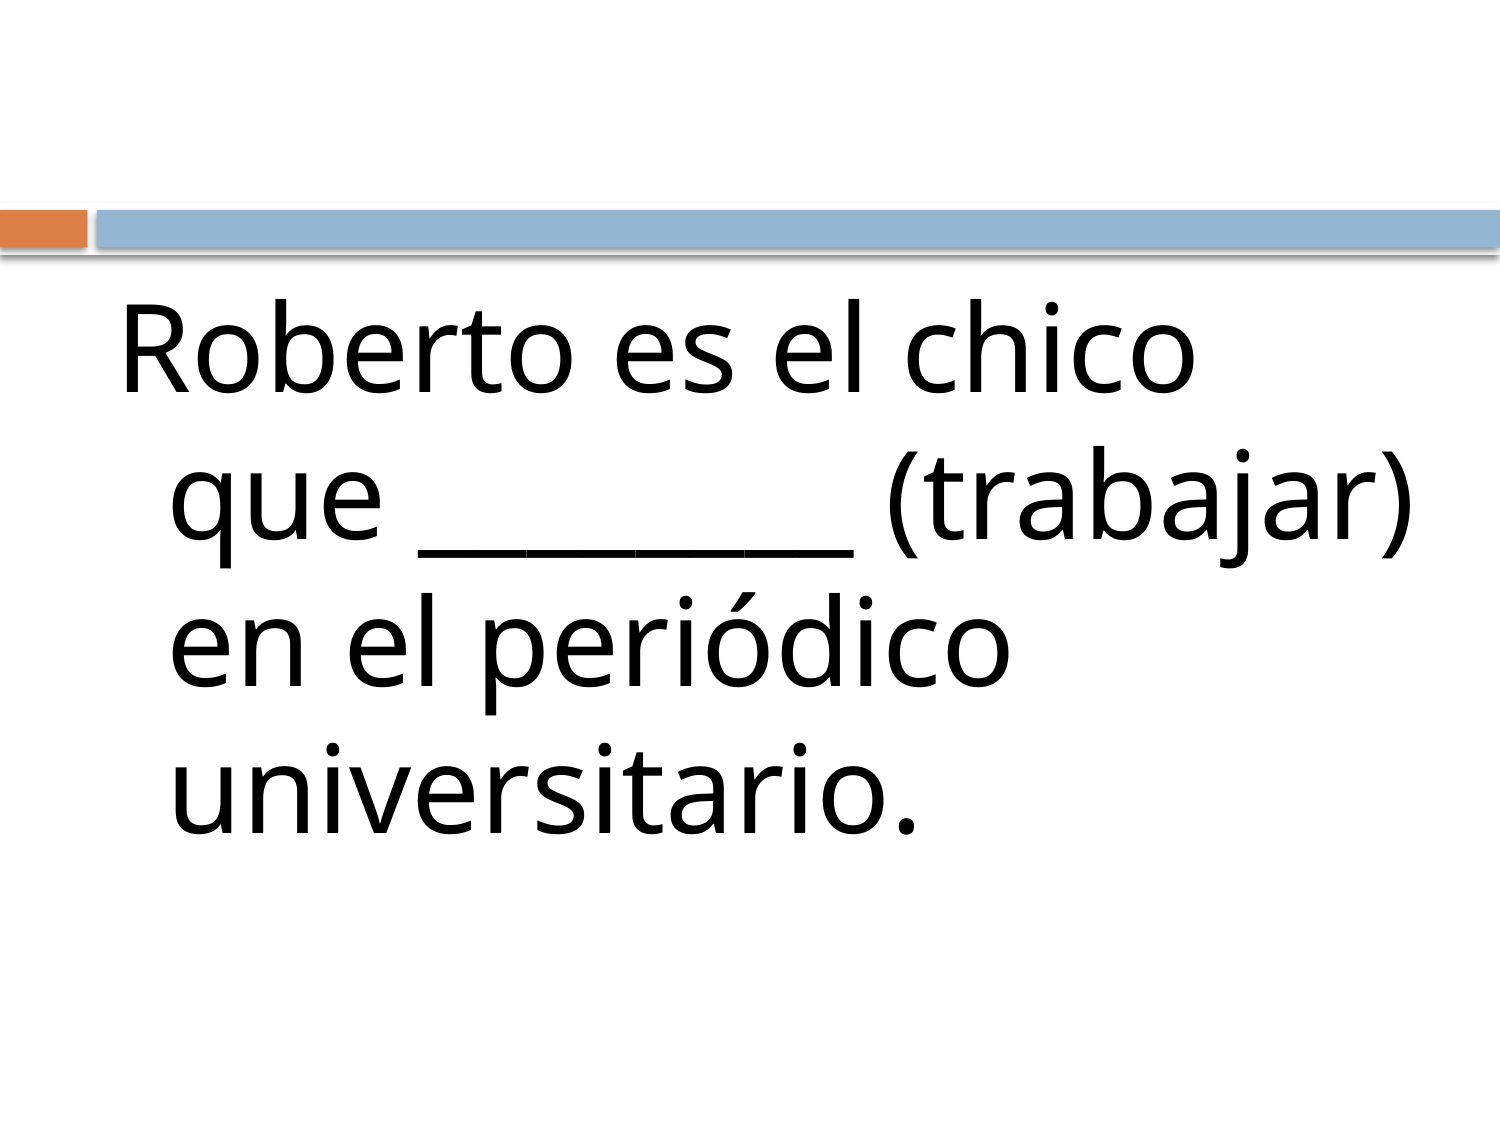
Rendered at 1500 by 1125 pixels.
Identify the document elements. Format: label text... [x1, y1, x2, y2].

list Roberto es el chico que ________ (trabajar) en el periódico universitario. [100, 262, 1438, 1000]
